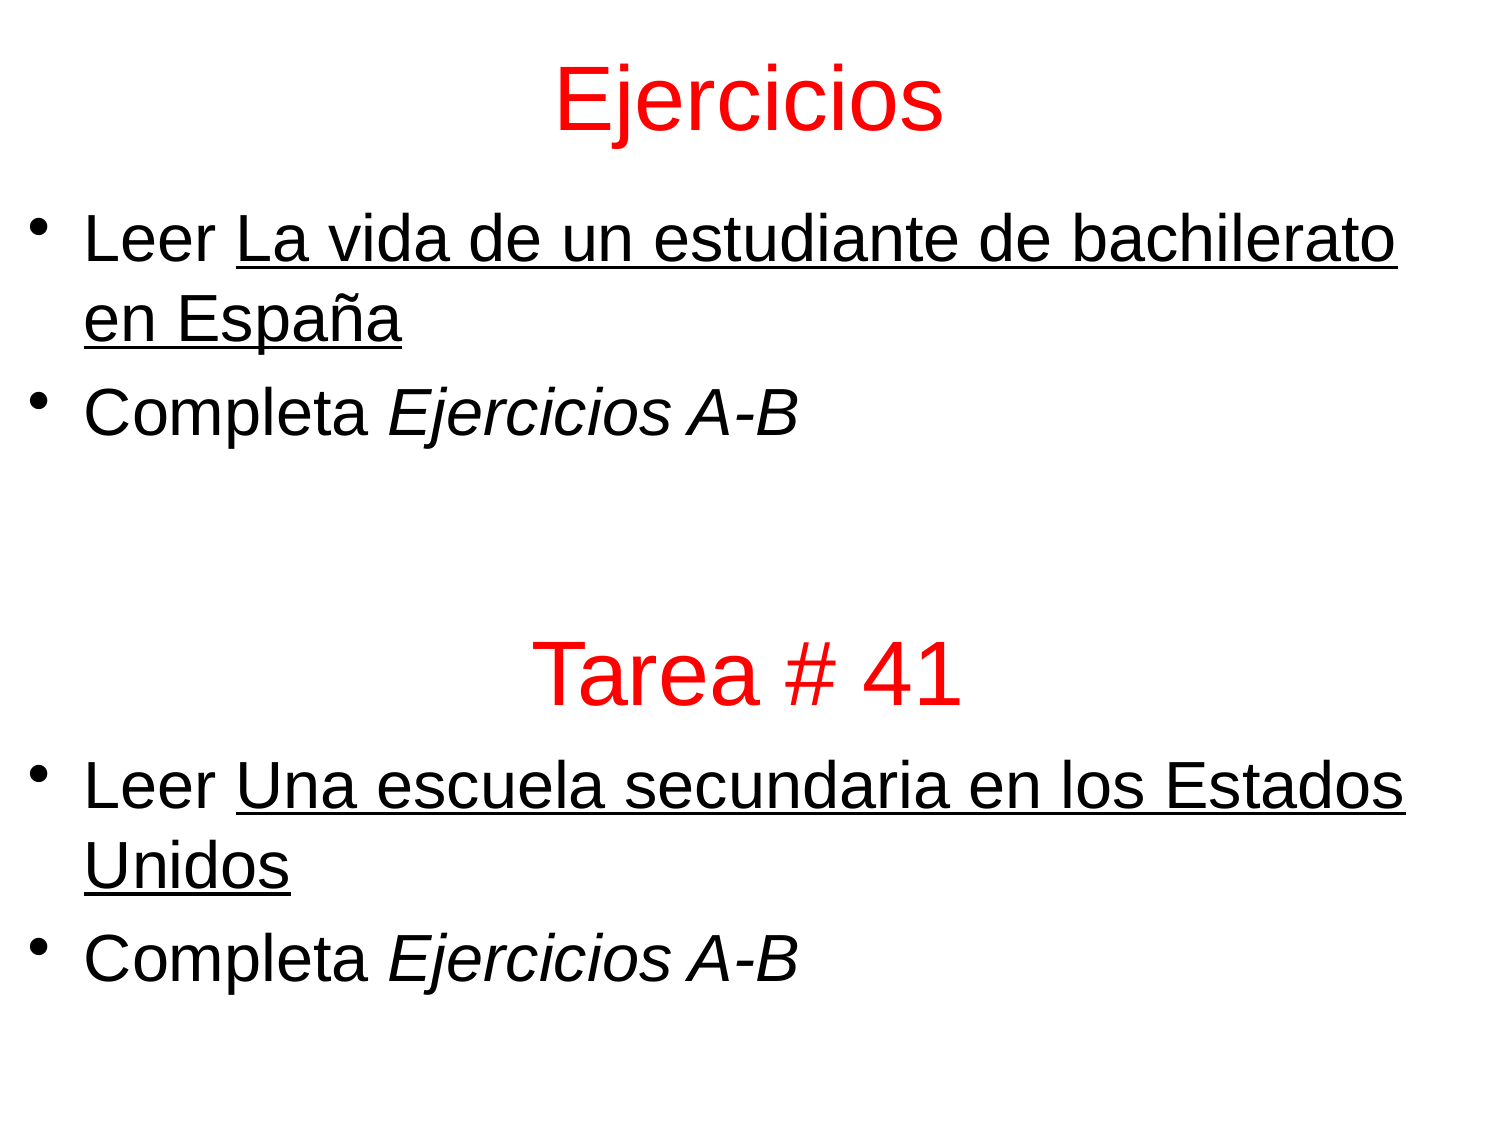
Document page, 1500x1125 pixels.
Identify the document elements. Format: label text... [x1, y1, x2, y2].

text_box Tarea # 41 [72, 575, 1423, 763]
list Leer La vida de un estudiante de bachilerato en España Completa Ejercicios A-B Leer Una escuela secundaria en los Estados Unidos Completa Ejercicios A-B [12, 187, 1475, 930]
title Ejercicios [75, 0, 1425, 187]
